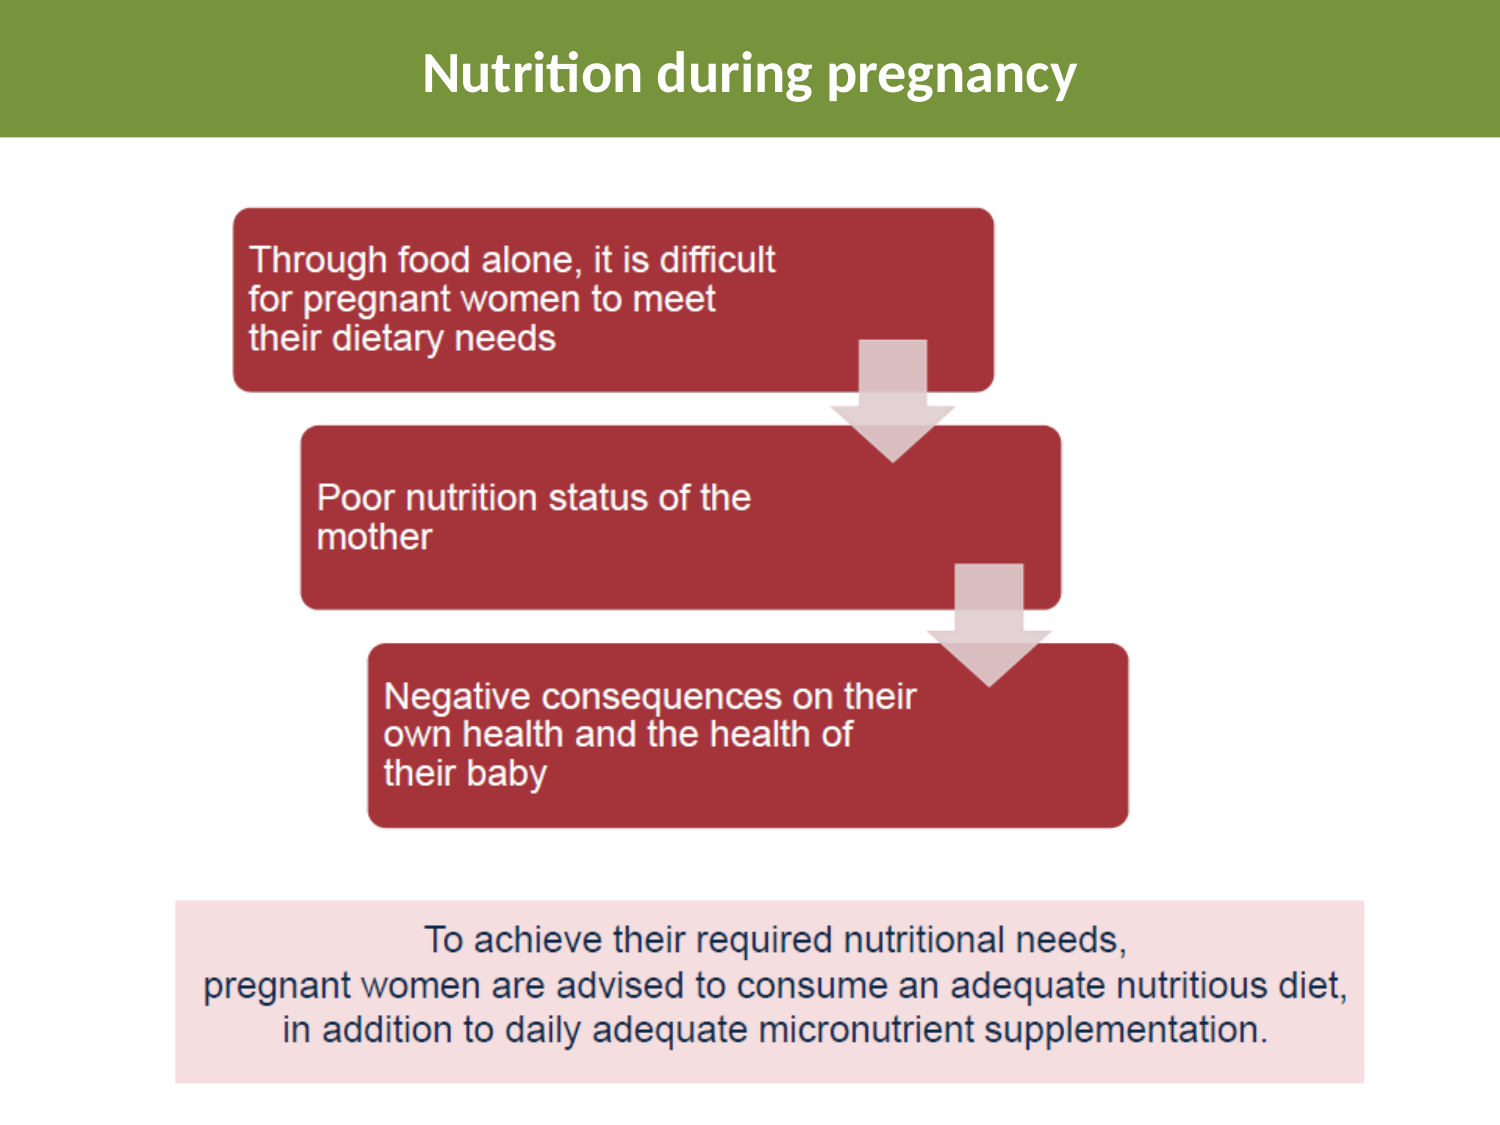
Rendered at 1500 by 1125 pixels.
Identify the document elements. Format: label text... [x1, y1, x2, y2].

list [224, 199, 1137, 837]
picture [174, 899, 1366, 1085]
text_box Nutrition during pregnancy [0, 0, 1500, 138]
